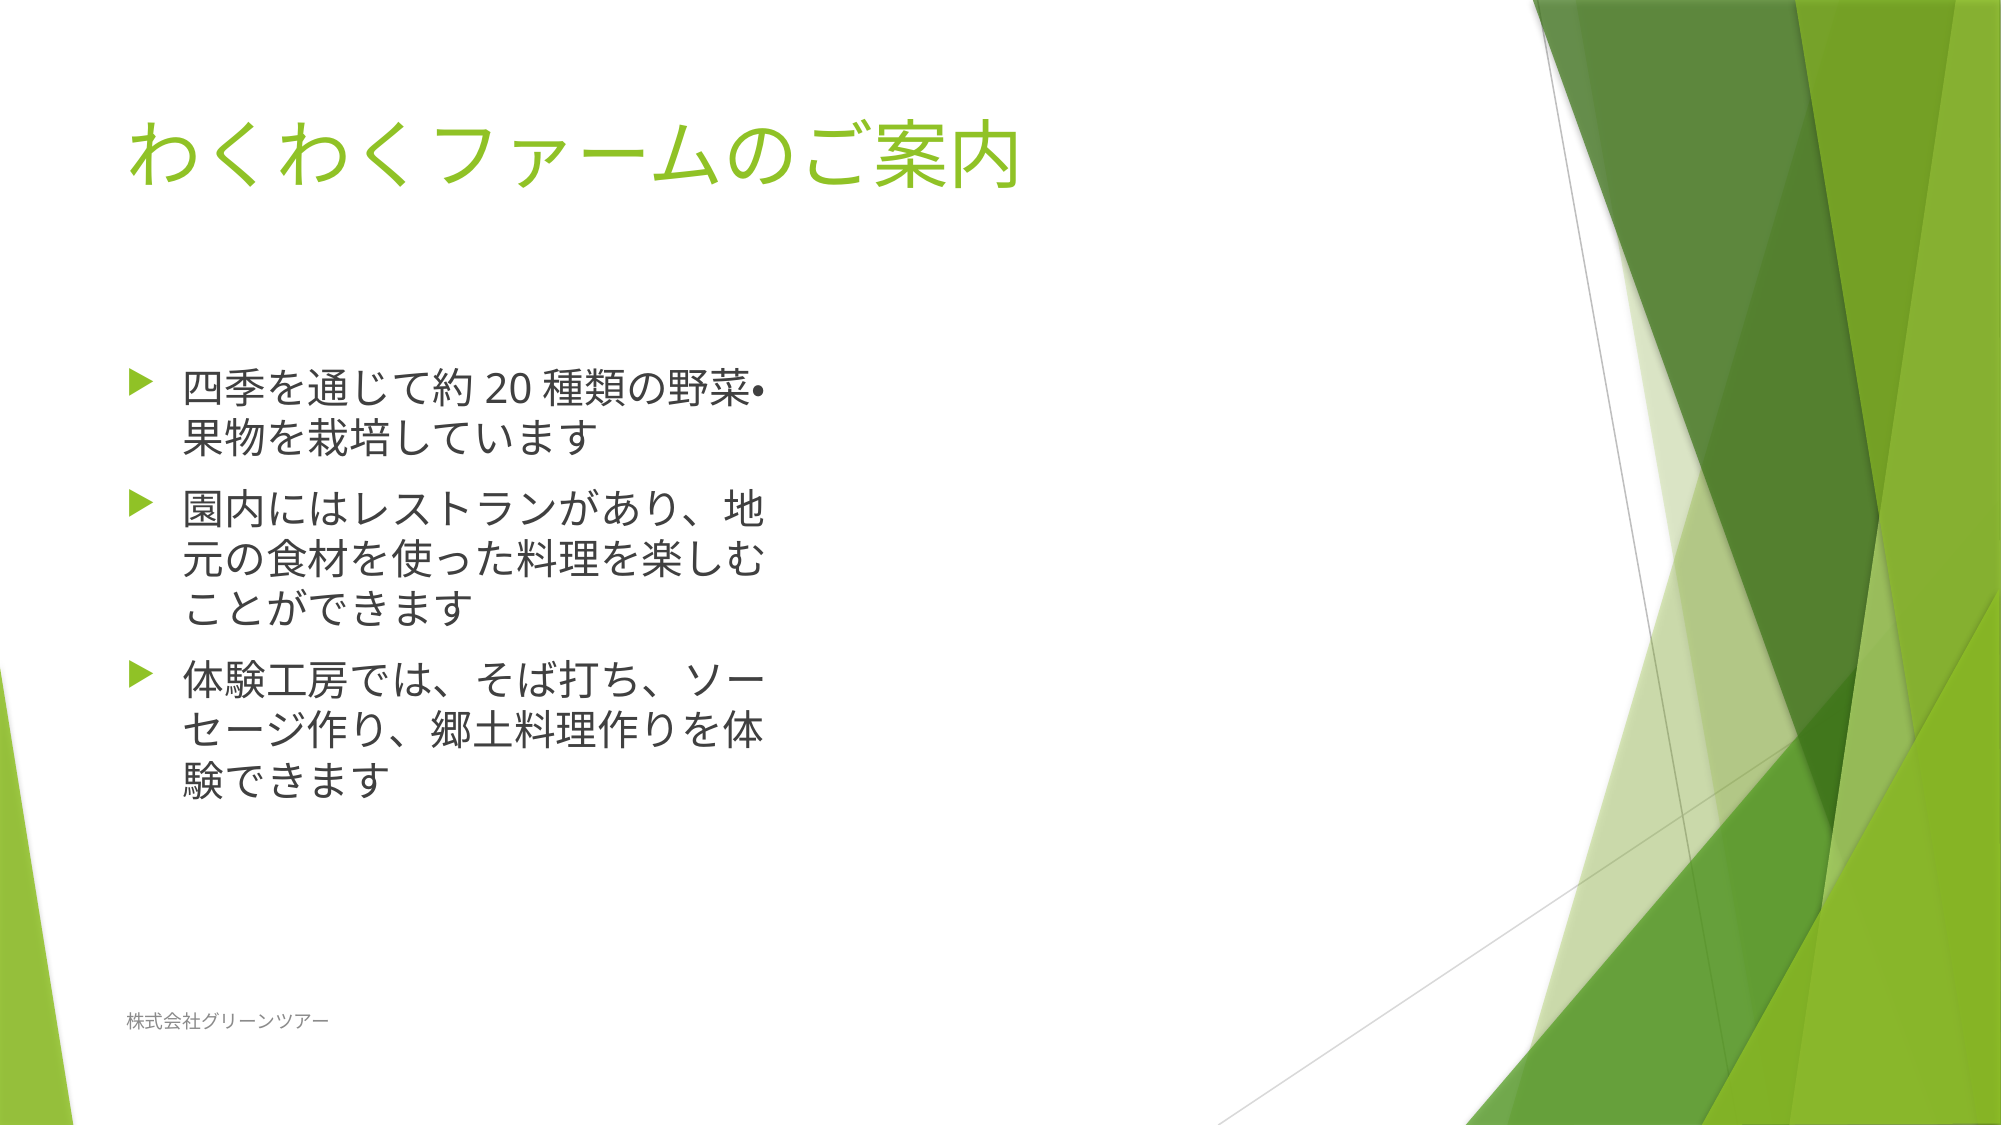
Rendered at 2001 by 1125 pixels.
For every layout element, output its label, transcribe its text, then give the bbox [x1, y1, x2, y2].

footer 株式会社グリーンツアー [111, 991, 1145, 1051]
title わくわくファームのご案内 [111, 99, 1522, 317]
list 四季を通じて約20種類の野菜・果物を栽培しています 園内にはレストランがあり、地元の食材を使った料理を楽しむことができます 体験工房では、そば打ち、ソーセージ作り、郷土料理作りを体験できます [111, 354, 798, 991]
